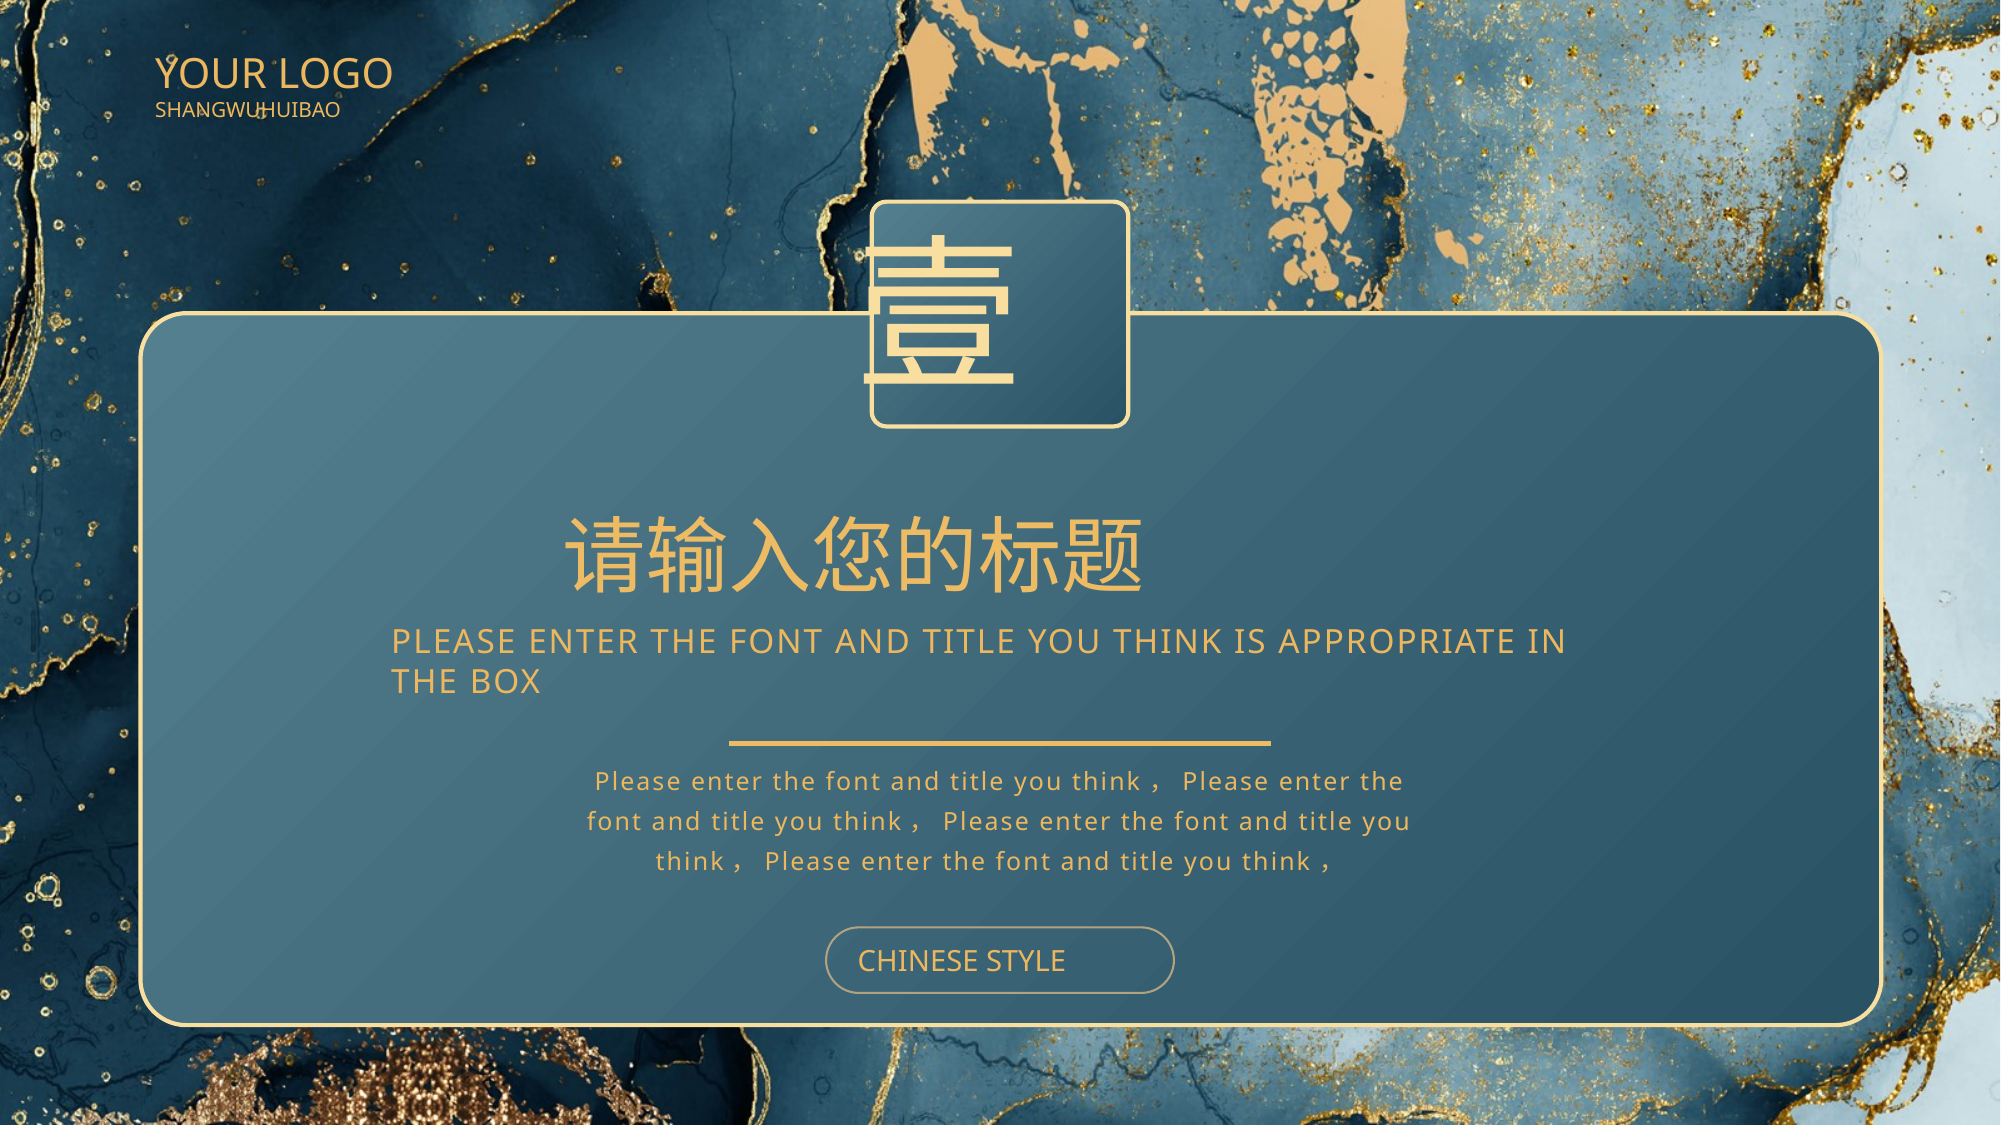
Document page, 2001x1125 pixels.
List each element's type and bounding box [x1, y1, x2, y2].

text_box [140, 39, 456, 130]
text_box [840, 201, 1160, 427]
picture [0, 0, 2001, 1125]
text_box [140, 313, 1882, 1026]
